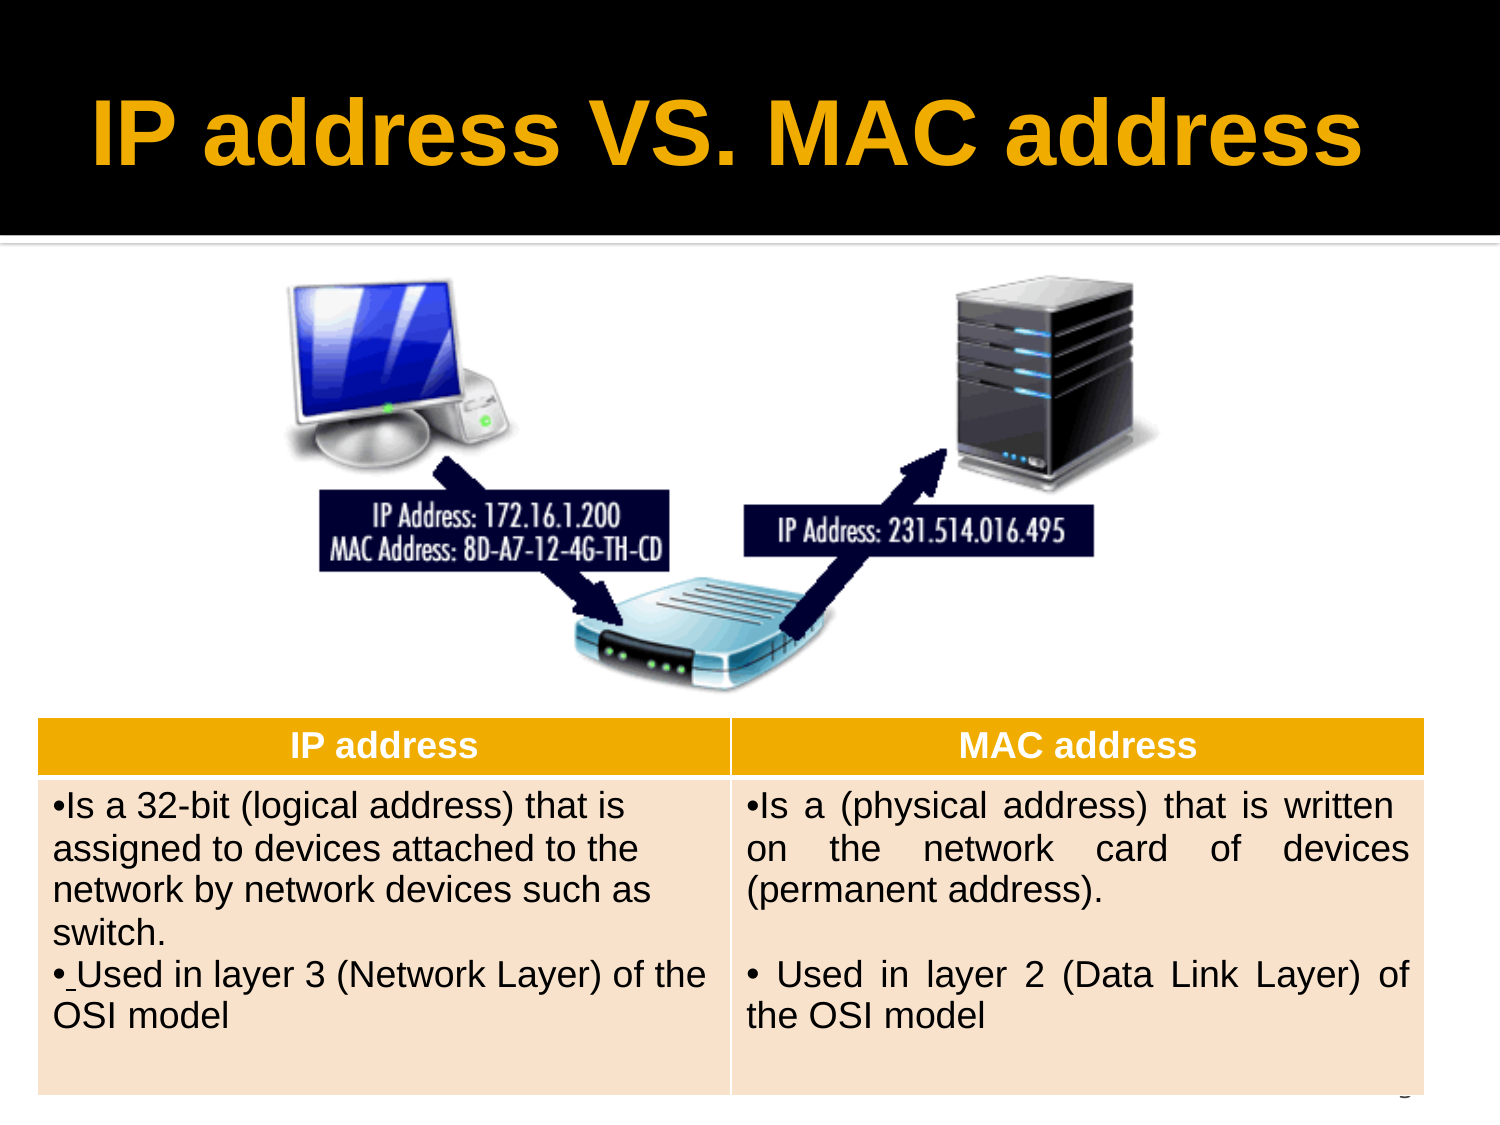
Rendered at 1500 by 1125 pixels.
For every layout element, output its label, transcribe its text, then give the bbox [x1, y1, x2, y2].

table_cell Is a 32-bit (logical address) that is assigned to devices attached to the network by network devices such as switch. Used in layer 3 (Network Layer) of the OSI model [38, 780, 730, 1095]
table_header MAC address [732, 718, 1424, 775]
title IP address VS. MAC address [75, 25, 1425, 231]
slide_number 3 [1345, 1062, 1467, 1108]
picture [249, 259, 1180, 725]
table_header IP address [38, 718, 730, 775]
table_cell Is a (physical address) that is written on the network card of devices (permanent address). Used in layer 2 (Data Link Layer) of the OSI model [732, 780, 1424, 1095]
